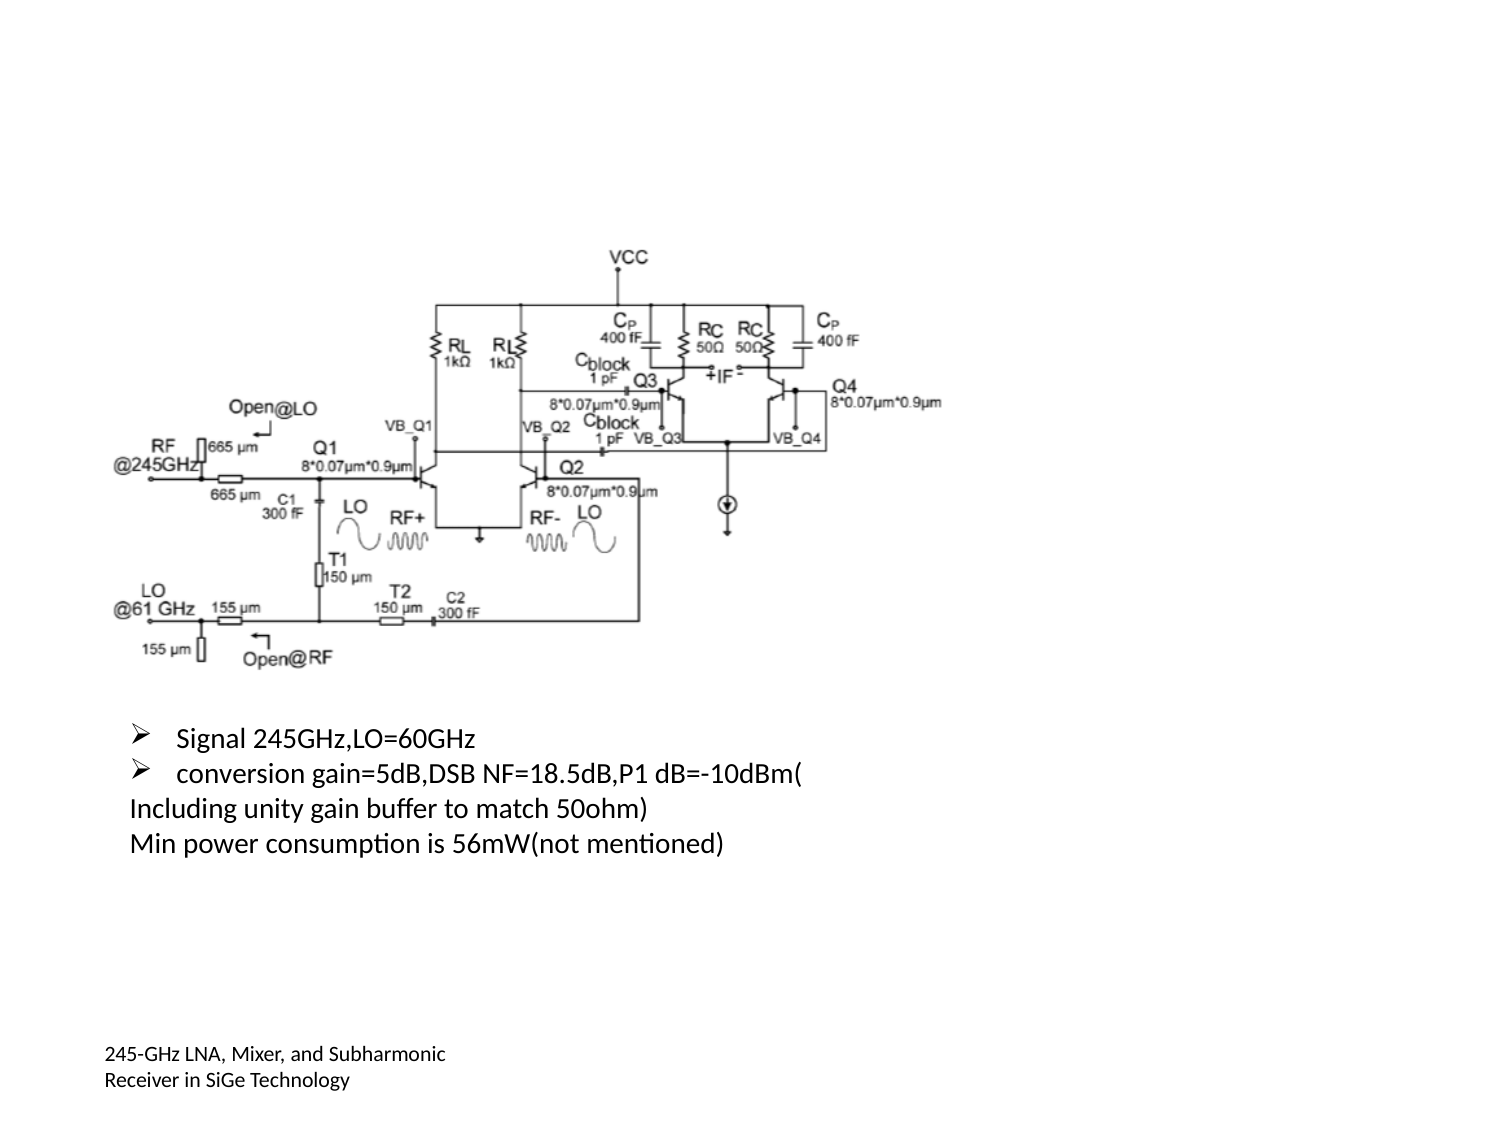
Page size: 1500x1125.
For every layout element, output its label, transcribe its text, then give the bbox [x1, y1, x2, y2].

picture [74, 249, 948, 674]
text_box 245-GHz LNA, Mixer, and Subharmonic Receiver in SiGe Technology [89, 1031, 840, 1100]
text_box Signal 245GHz,LO=60GHz conversion gain=5dB,DSB NF=18.5dB,P1 dB=-10dBm( Including unity gain buffer to match 50ohm) Min power consumption is 56mW(not mentioned) [114, 712, 818, 867]
